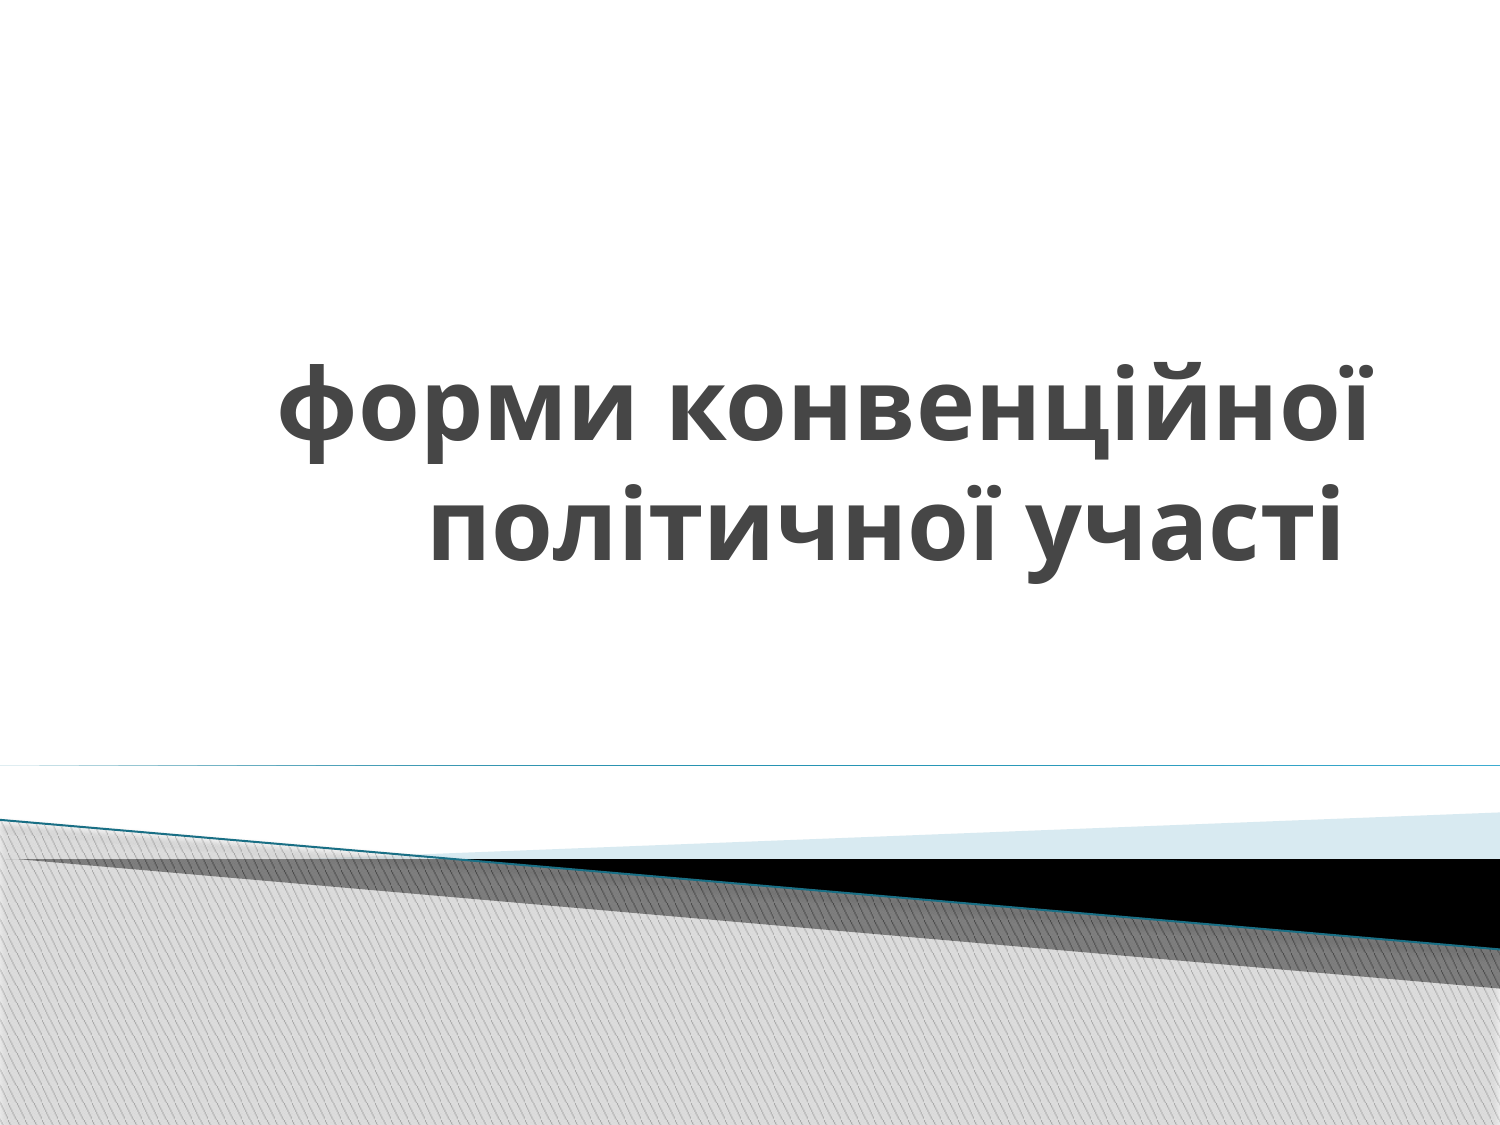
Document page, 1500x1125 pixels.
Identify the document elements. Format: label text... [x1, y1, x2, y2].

title форми конвенційної політичної участі [112, 287, 1388, 588]
picture [5, 859, 1500, 989]
